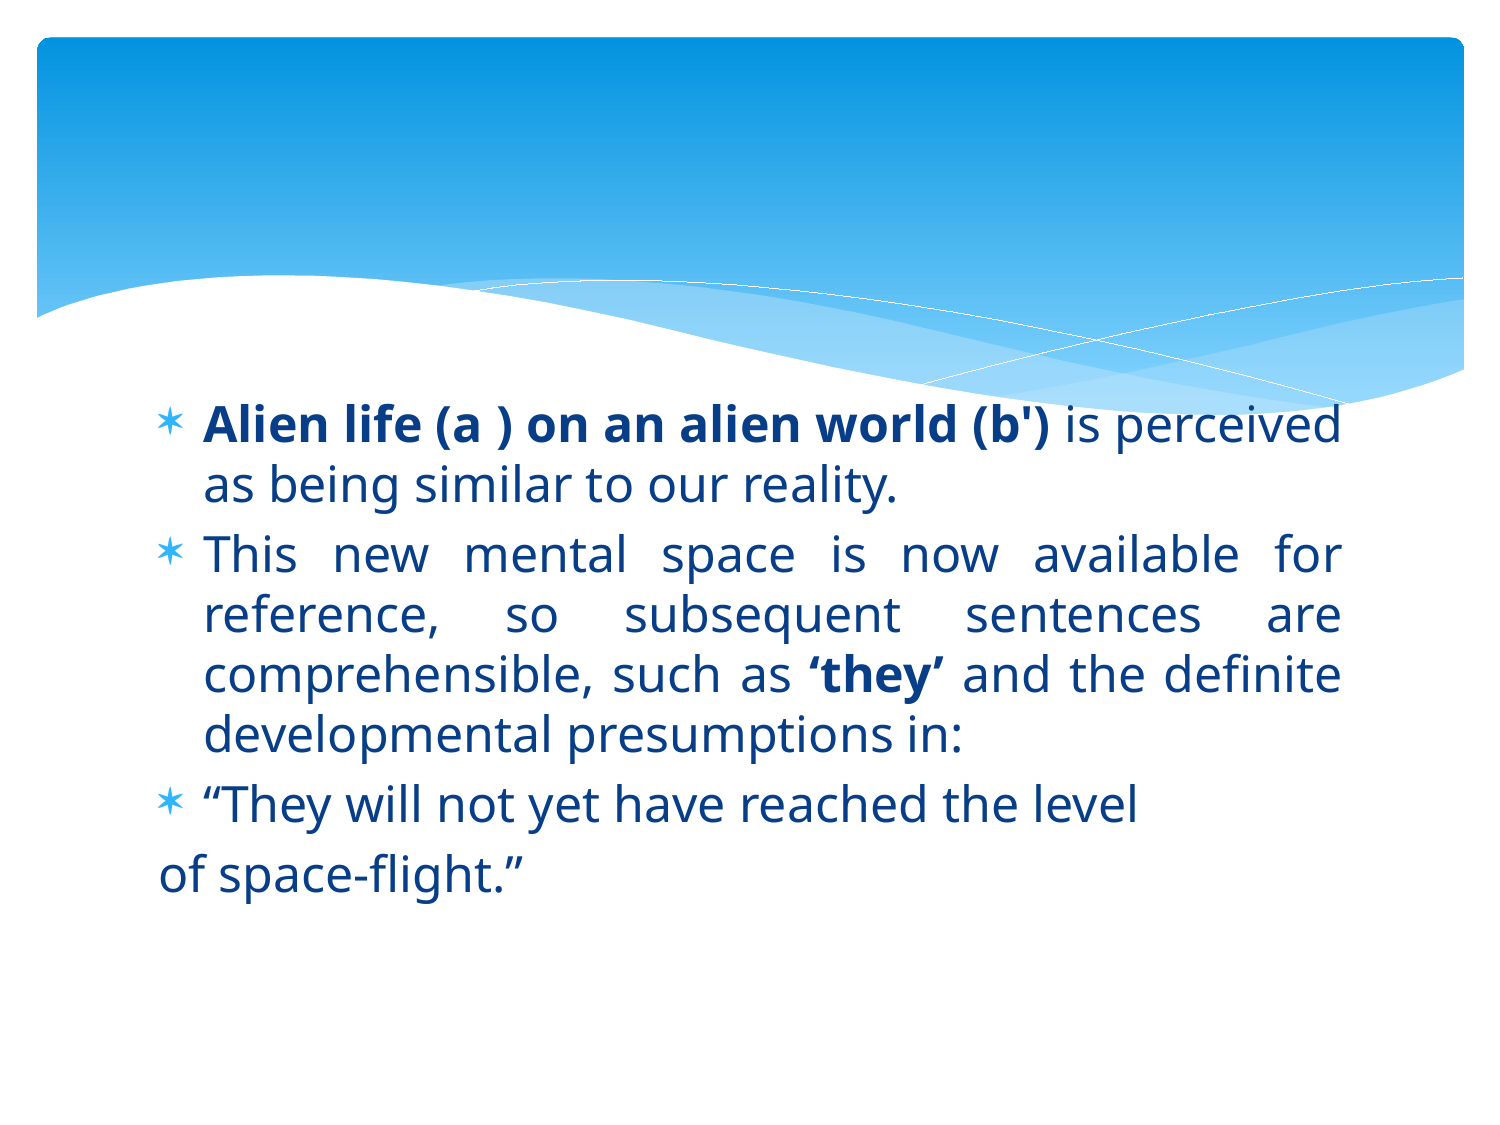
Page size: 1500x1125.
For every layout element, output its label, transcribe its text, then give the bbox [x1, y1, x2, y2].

list Alien life (a ) on an alien world (b') is perceived as being similar to our reality. This new mental space is now available for reference, so subsequent sentences are comprehensible, such as ‘they’ and the definite developmental presumptions in: “They will not yet have reached the level of space-flight.” [143, 385, 1359, 1005]
